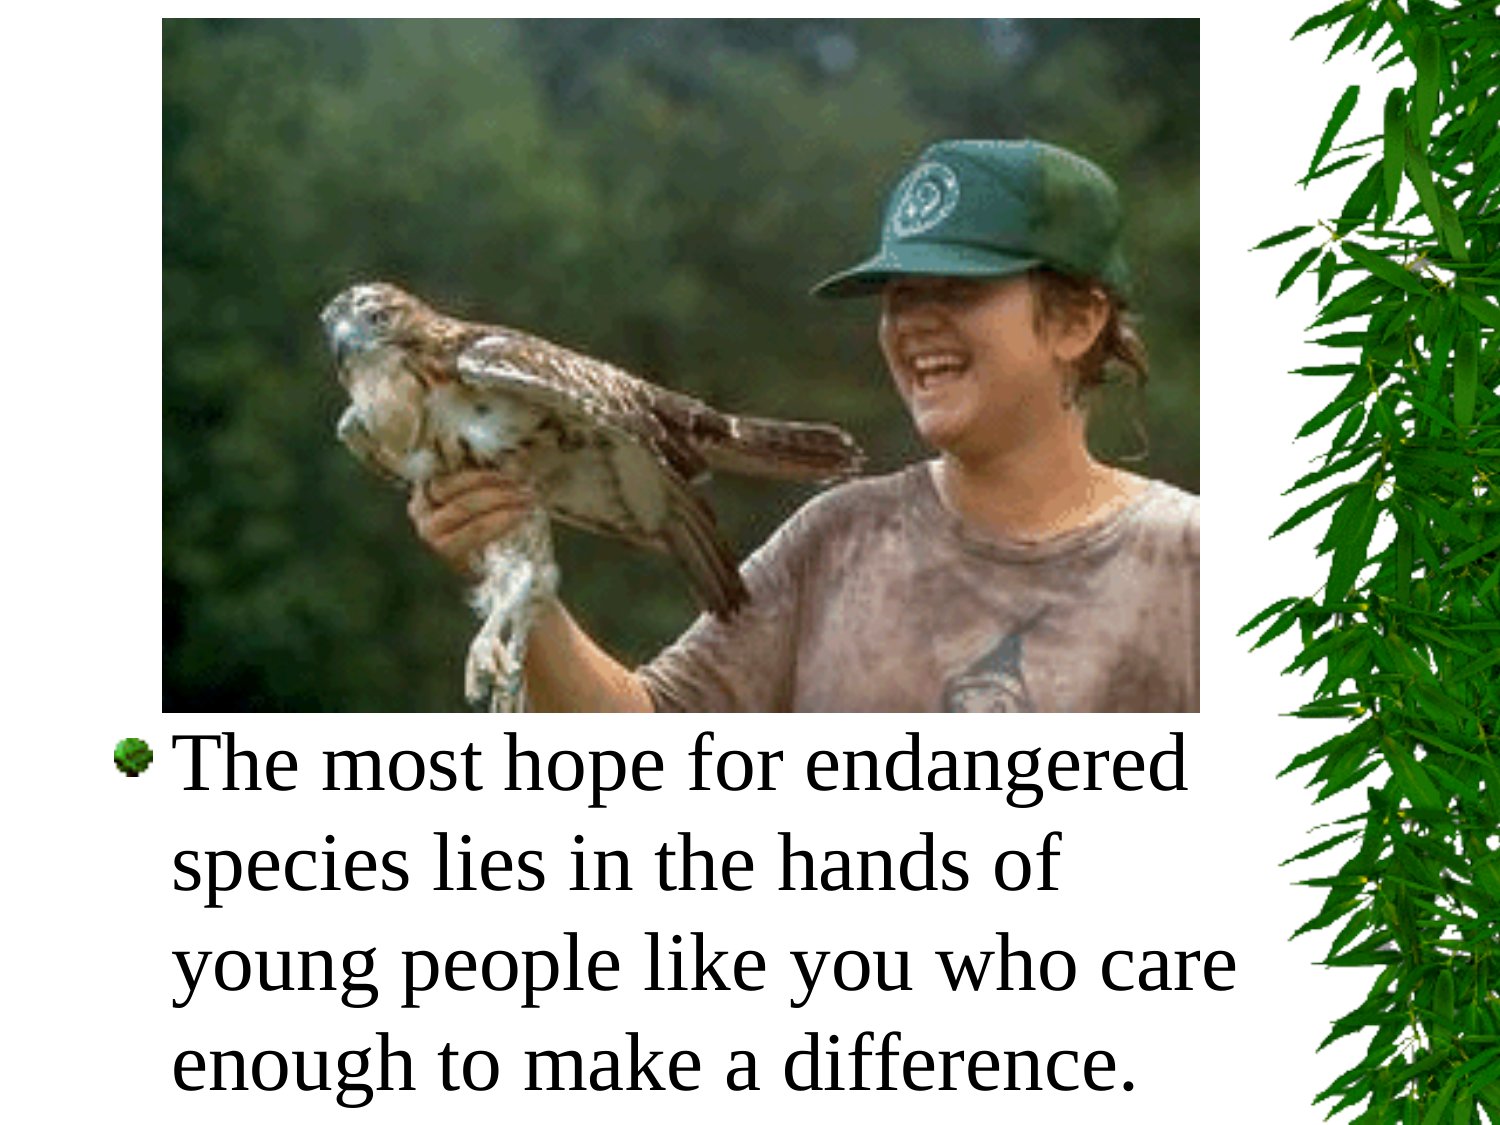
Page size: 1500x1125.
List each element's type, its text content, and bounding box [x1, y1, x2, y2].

picture [114, 738, 153, 777]
list The most hope for endangered species lies in the hands of young people like you who care enough to make a difference. [99, 699, 1263, 1125]
picture [1206, 0, 1500, 1125]
picture [162, 17, 1201, 713]
